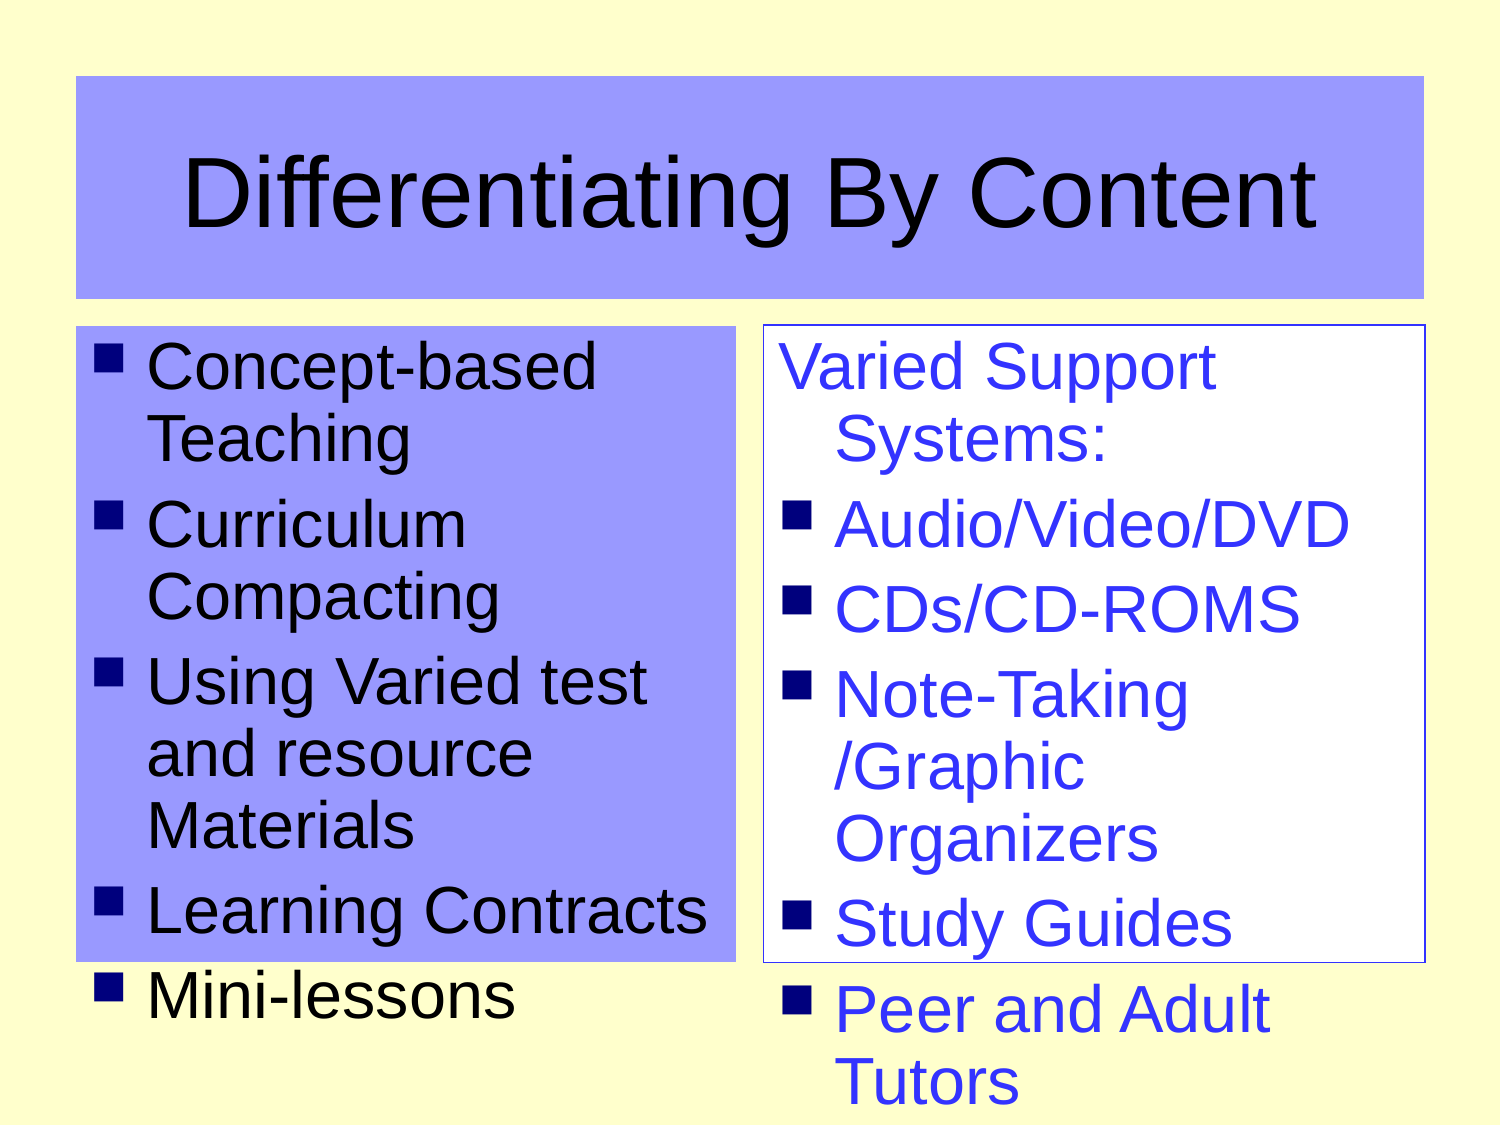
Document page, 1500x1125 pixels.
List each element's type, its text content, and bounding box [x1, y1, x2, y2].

list Varied Support Systems: Audio/Video/DVD CDs/CD-ROMS Note-Taking /Graphic Organizers Study Guides Peer and Adult Tutors [763, 324, 1426, 963]
list Concept-based Teaching Curriculum Compacting Using Varied test and resource Materials Learning Contracts Mini-lessons [74, 324, 737, 963]
text_box [0, 0, 1500, 1125]
title Differentiating By Content [74, 74, 1426, 301]
